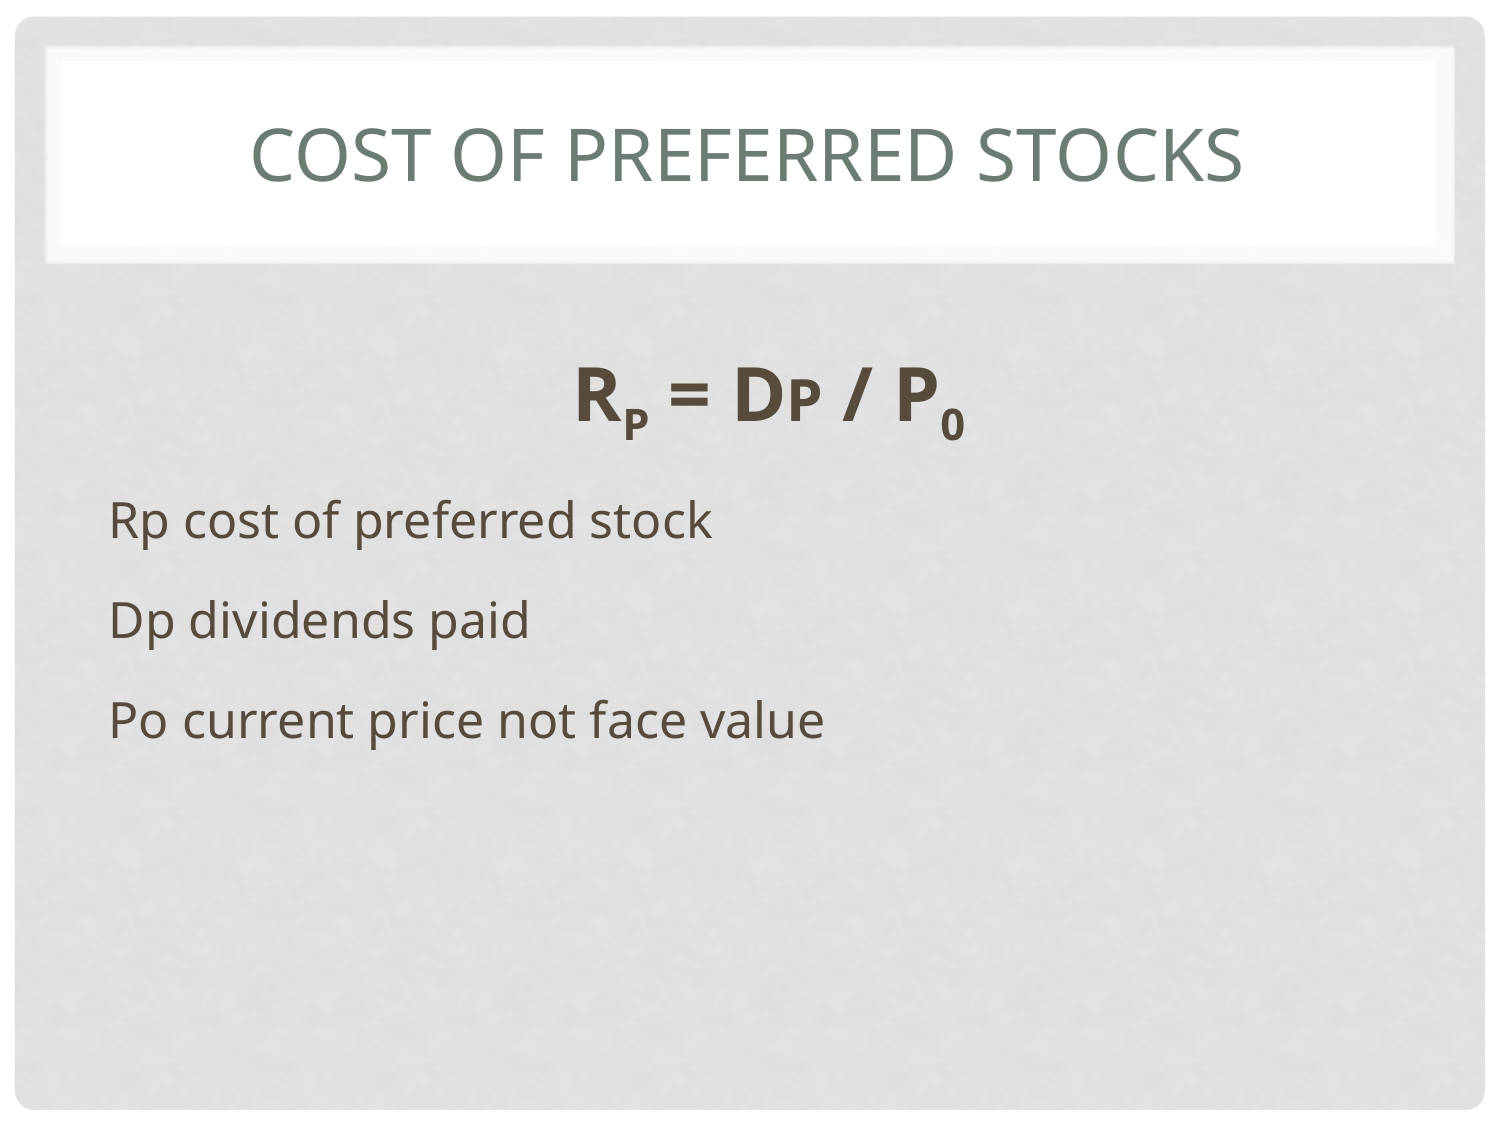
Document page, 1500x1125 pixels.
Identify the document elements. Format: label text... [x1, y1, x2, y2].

title Cost of preferred stocks [69, 66, 1425, 238]
list RP = DP / P0 Rp cost of preferred stock Dp dividends paid Po current price not face value [75, 287, 1425, 1005]
